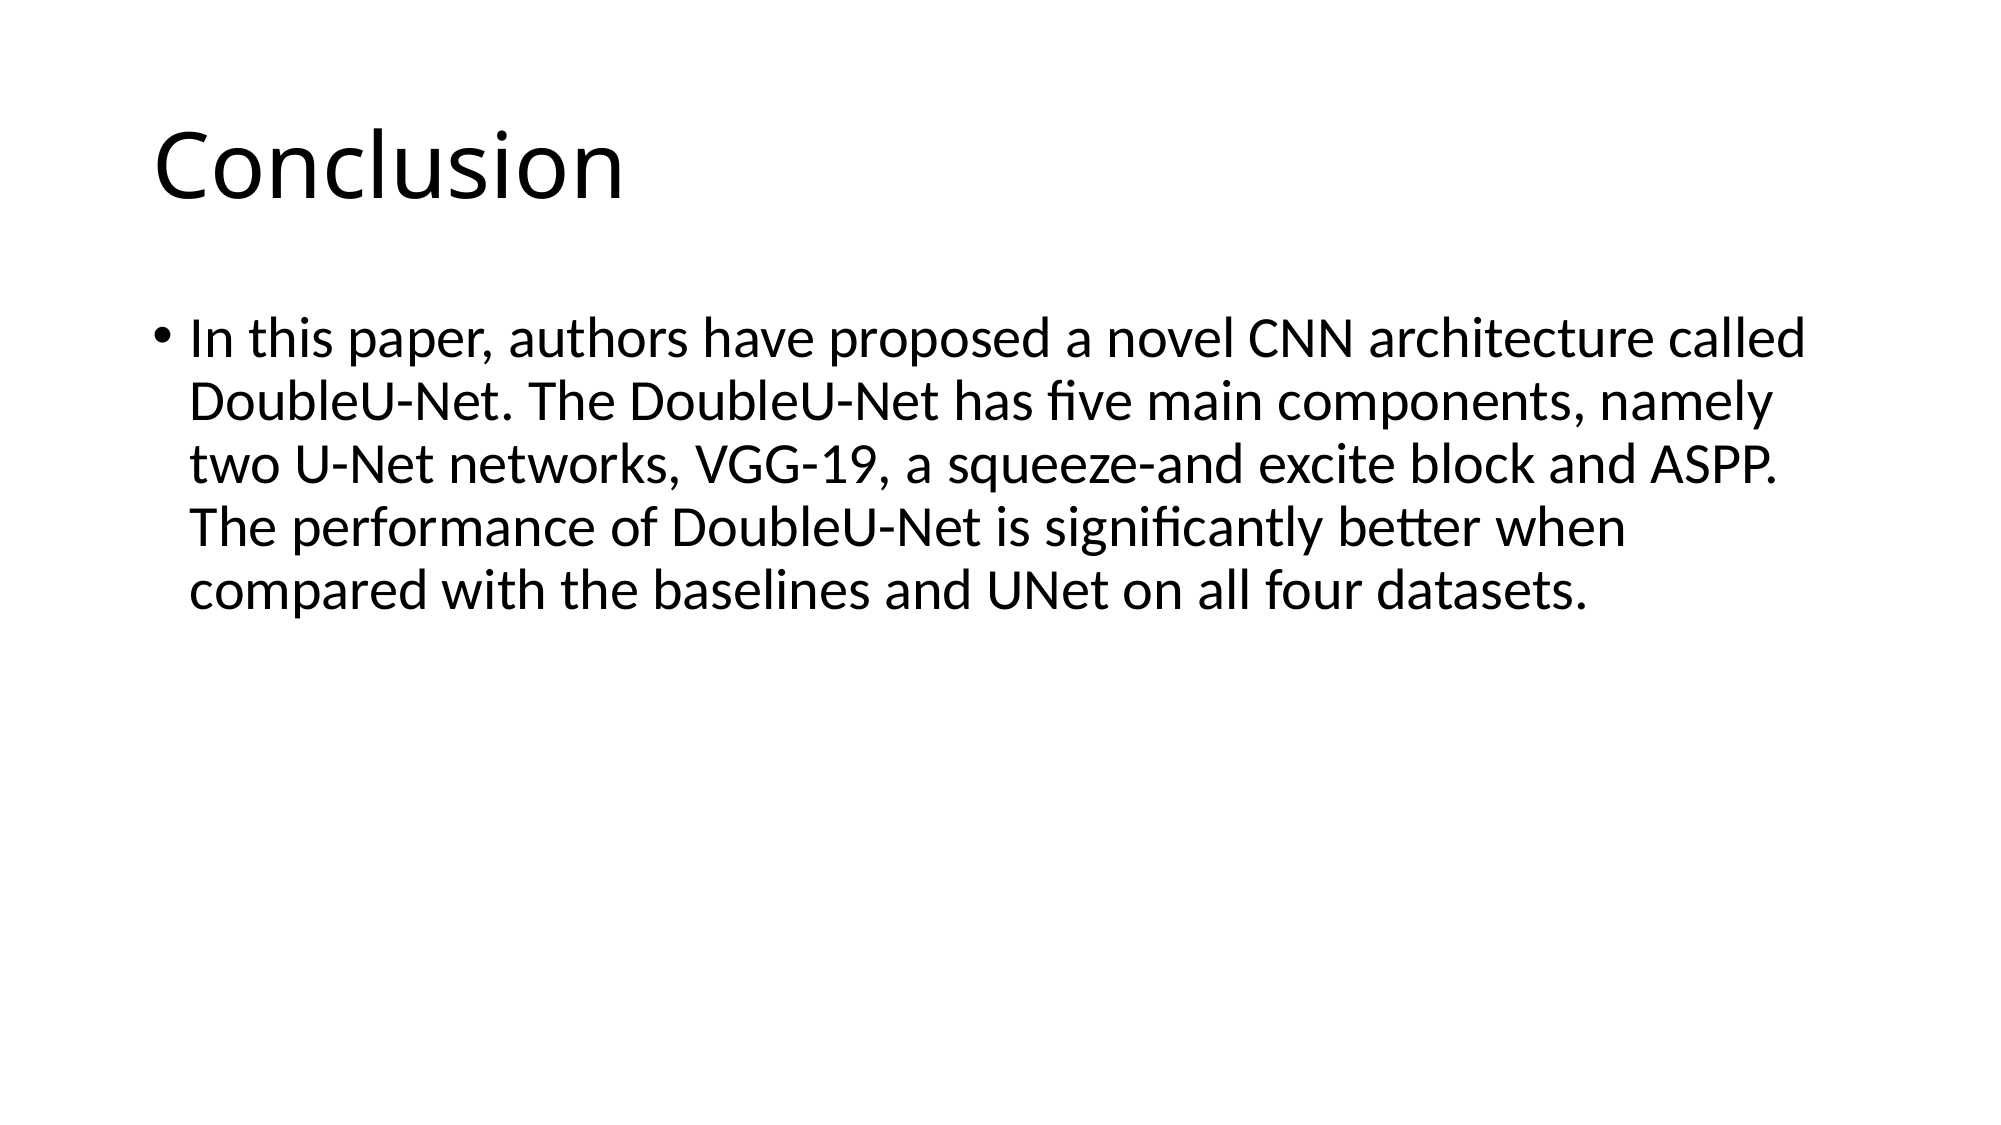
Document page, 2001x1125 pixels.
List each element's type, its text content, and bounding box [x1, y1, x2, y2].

list In this paper, authors have proposed a novel CNN architecture called DoubleU-Net. The DoubleU-Net has five main components, namely two U-Net networks, VGG-19, a squeeze-and excite block and ASPP. The performance of DoubleU-Net is significantly better when compared with the baselines and UNet on all four datasets. [137, 299, 1863, 1014]
title Conclusion [137, 59, 1863, 278]
